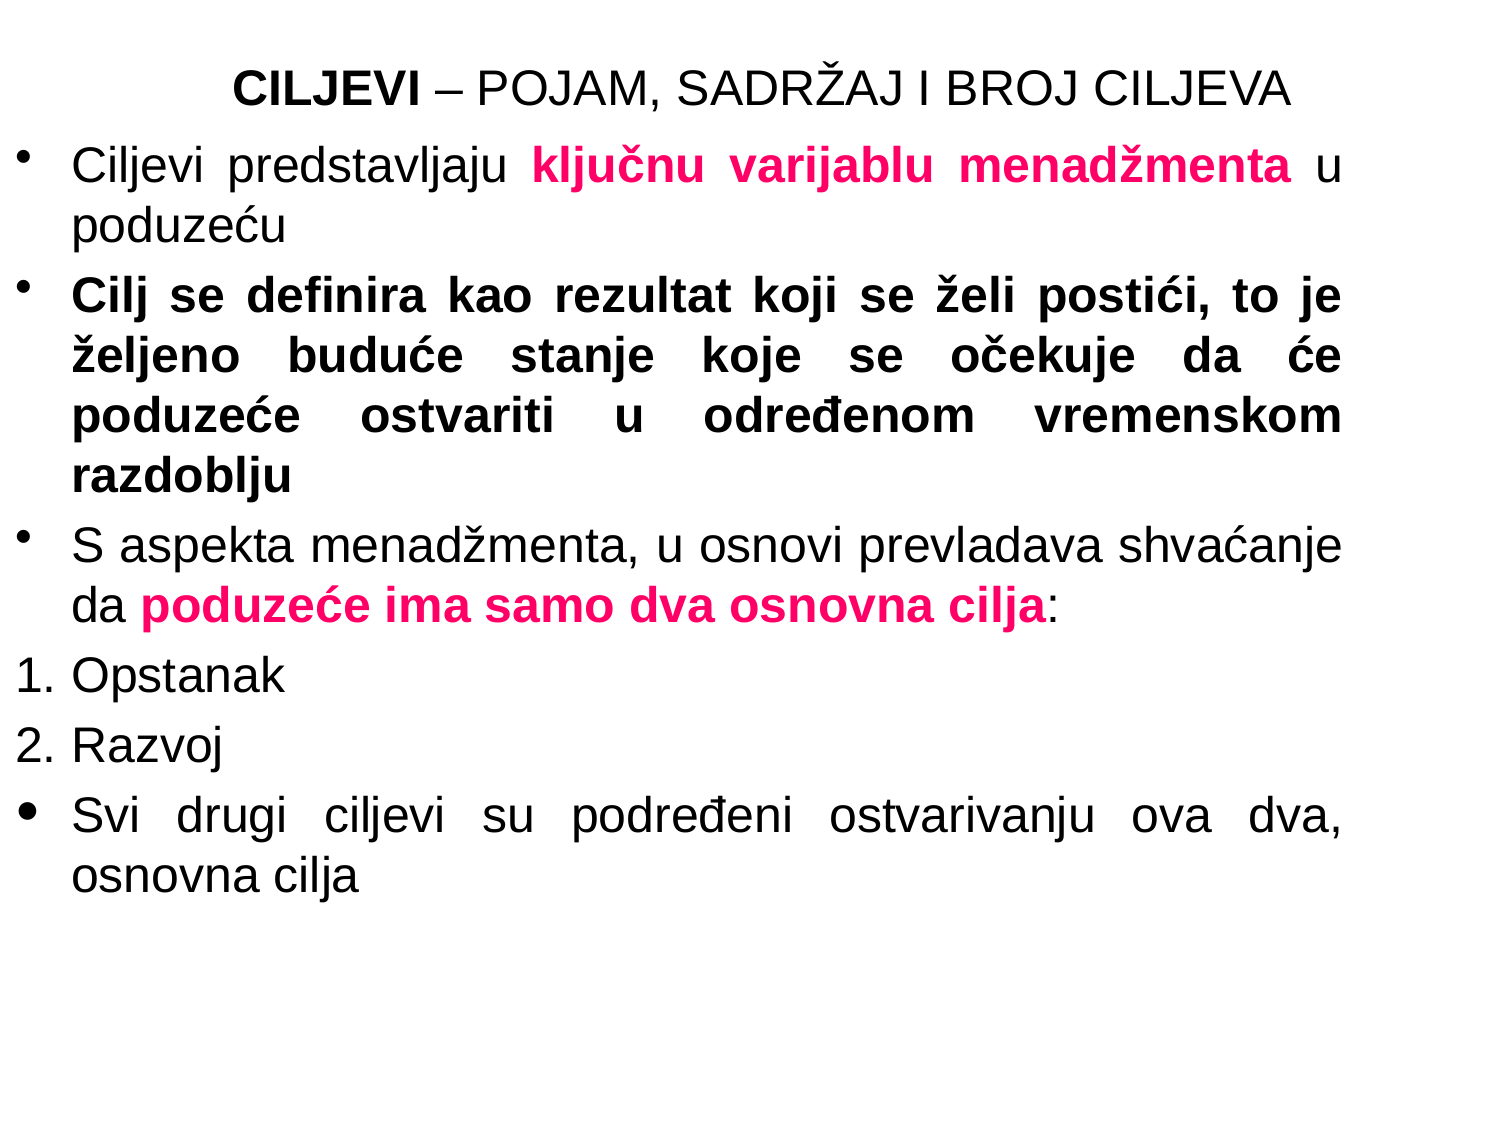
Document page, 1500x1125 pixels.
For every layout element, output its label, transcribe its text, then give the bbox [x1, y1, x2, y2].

title CILJEVI – POJAM, SADRŽAJ I BROJ CILJEVA [100, 18, 1426, 153]
list Ciljevi predstavljaju ključnu varijablu menadžmenta u poduzeću Cilj se definira kao rezultat koji se želi postići, to je željeno buduće stanje koje se očekuje da će poduzeće ostvariti u određenom vremenskom razdoblju S aspekta menadžmenta, u osnovi prevladava shvaćanje da poduzeće ima samo dva osnovna cilja: Opstanak Razvoj Svi drugi ciljevi su podređeni ostvarivanju ova dva, osnovna cilja [0, 125, 1359, 1055]
